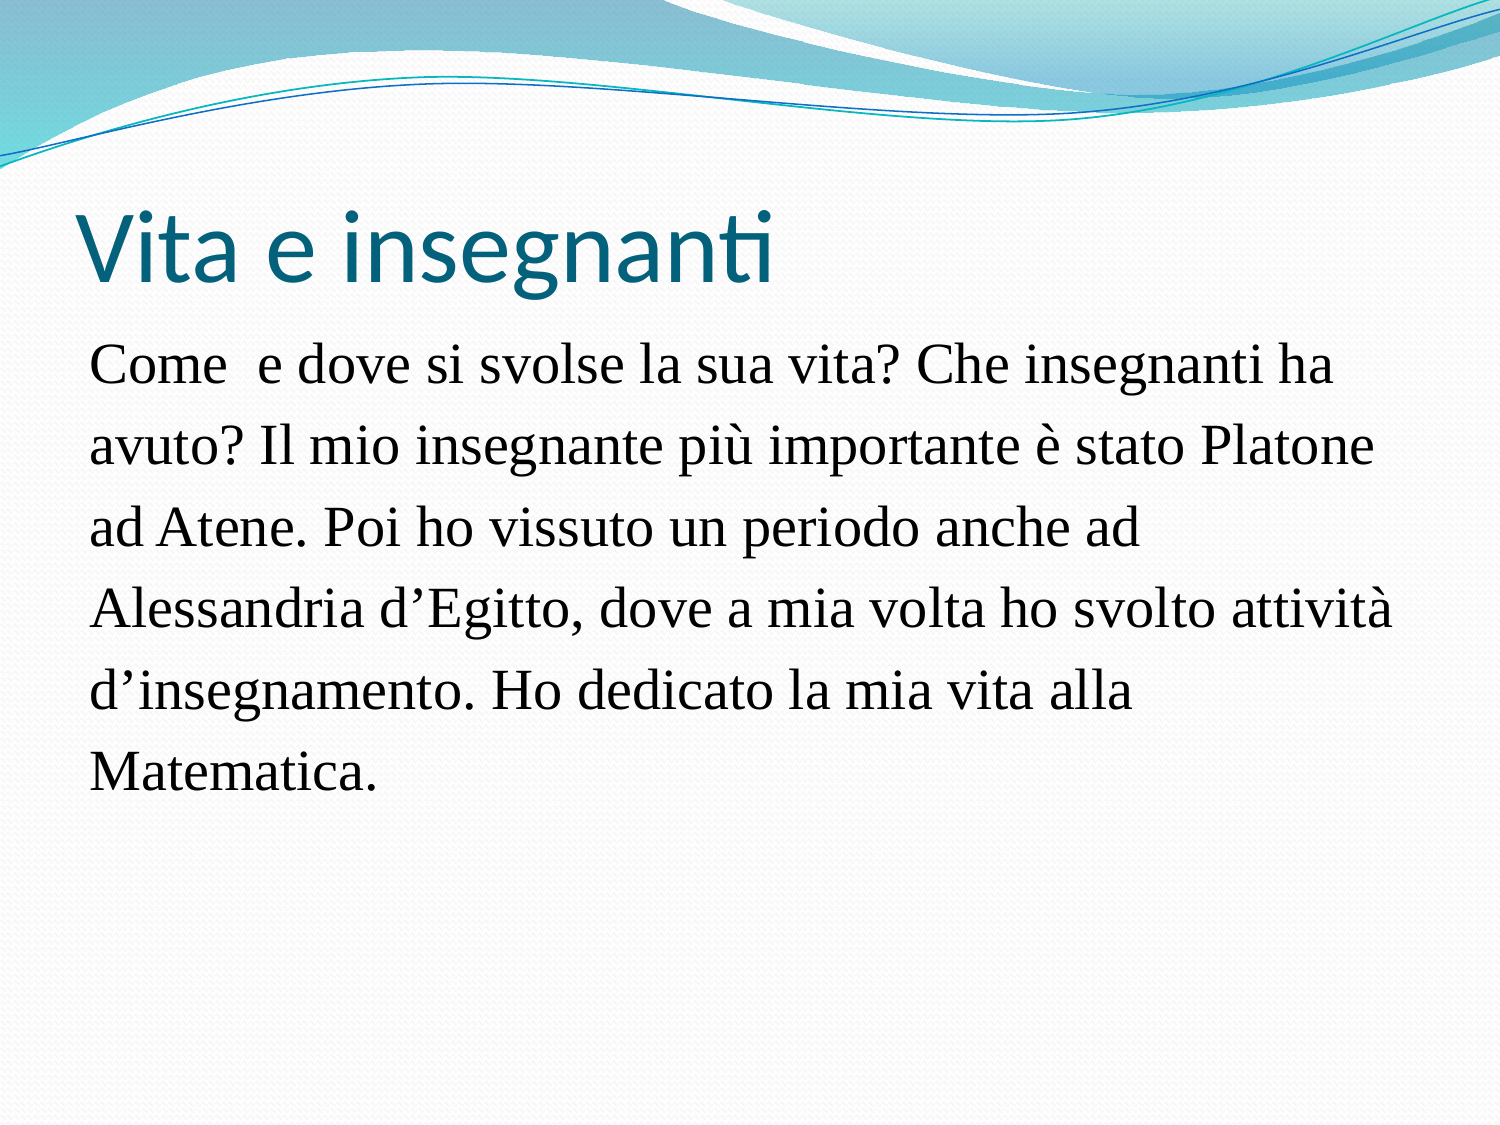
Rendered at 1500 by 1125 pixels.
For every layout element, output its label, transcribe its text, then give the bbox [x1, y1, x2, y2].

title Vita e insegnanti [75, 115, 1425, 303]
list Come e dove si svolse la sua vita? Che insegnanti ha avuto? Il mio insegnante più importante è stato Platone ad Atene. Poi ho vissuto un periodo anche ad Alessandria d’Egitto, dove a mia volta ho svolto attività d’insegnamento. Ho dedicato la mia vita alla Matematica. [75, 317, 1425, 1038]
